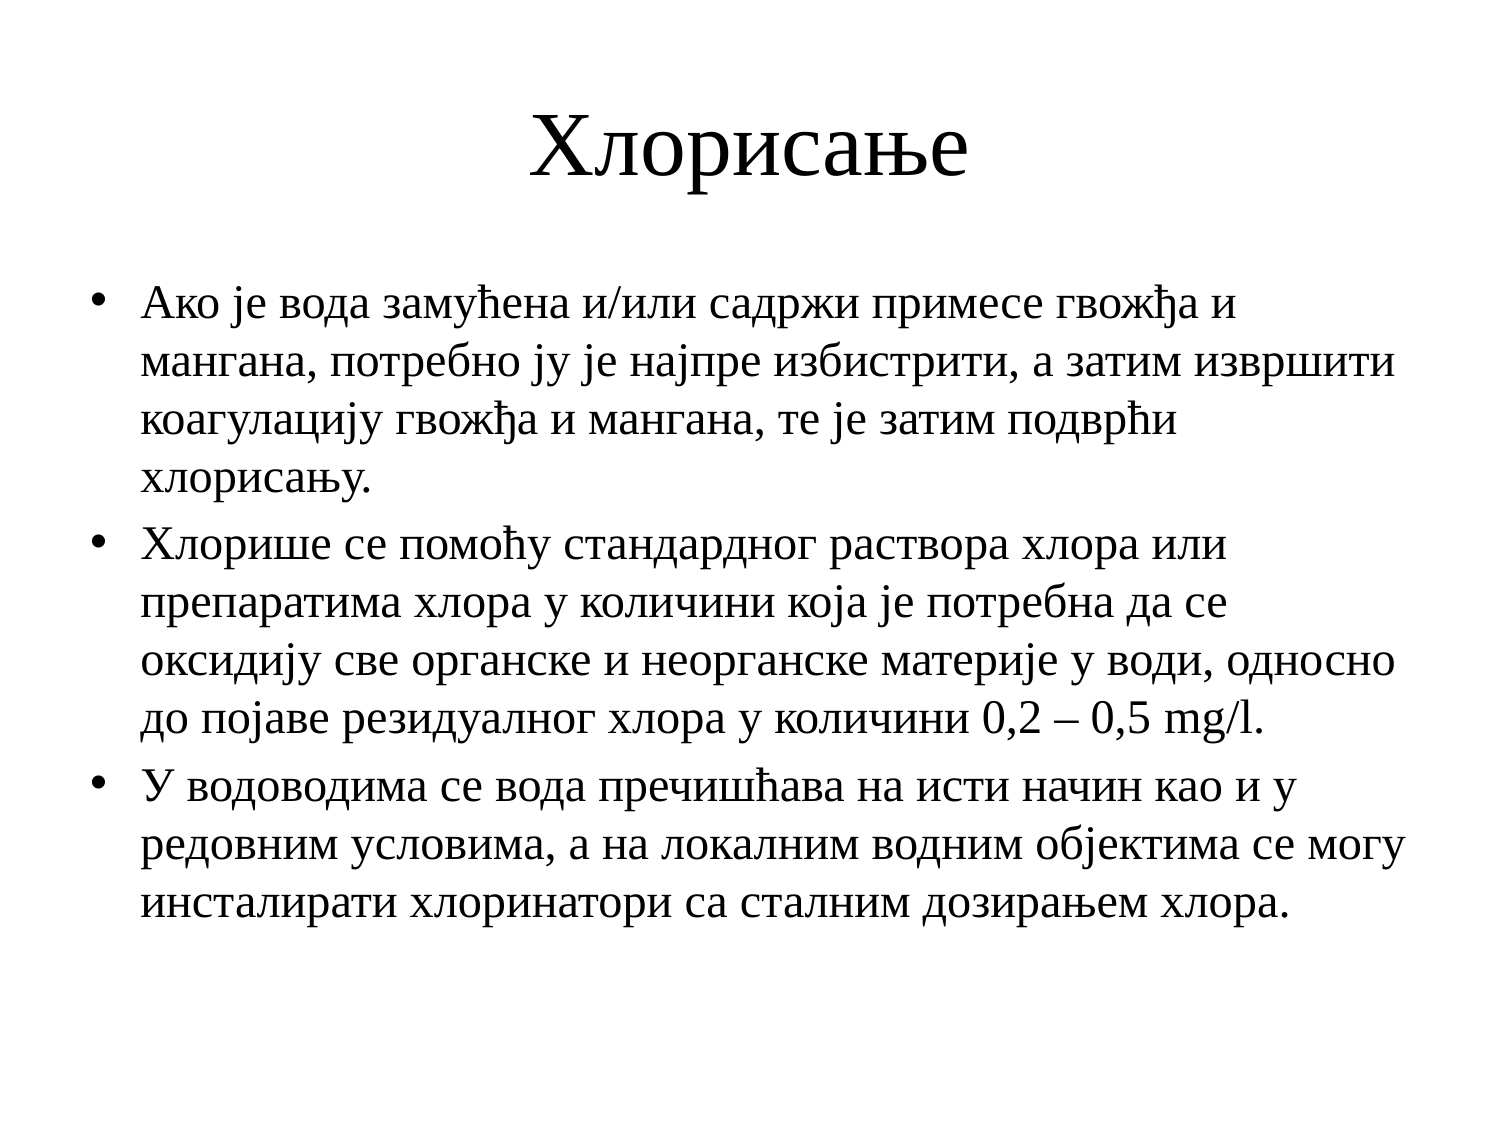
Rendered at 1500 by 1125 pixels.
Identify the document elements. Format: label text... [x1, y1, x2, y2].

title Хлорисање [75, 45, 1425, 233]
list Ако је вода замућена и/или садржи примесе гвожђа и мангана, потребно ју је најпре избистрити, а затим извршити коагулацију гвожђа и мангана, те је затим подврћи хлорисању. Хлорише се помоћу стандардног раствора хлора или препаратима хлора у количини која је потребна да се оксидију све органске и неорганске материје у води, односно до појаве резидуалног хлора у количини 0,2 – 0,5 mg/l. У водоводима се вода пречишћава на исти начин као и у редовним условима, а на локалним водним објектима се могу инсталирати хлоринатори са сталним дозирањем хлора. [75, 262, 1425, 1005]
